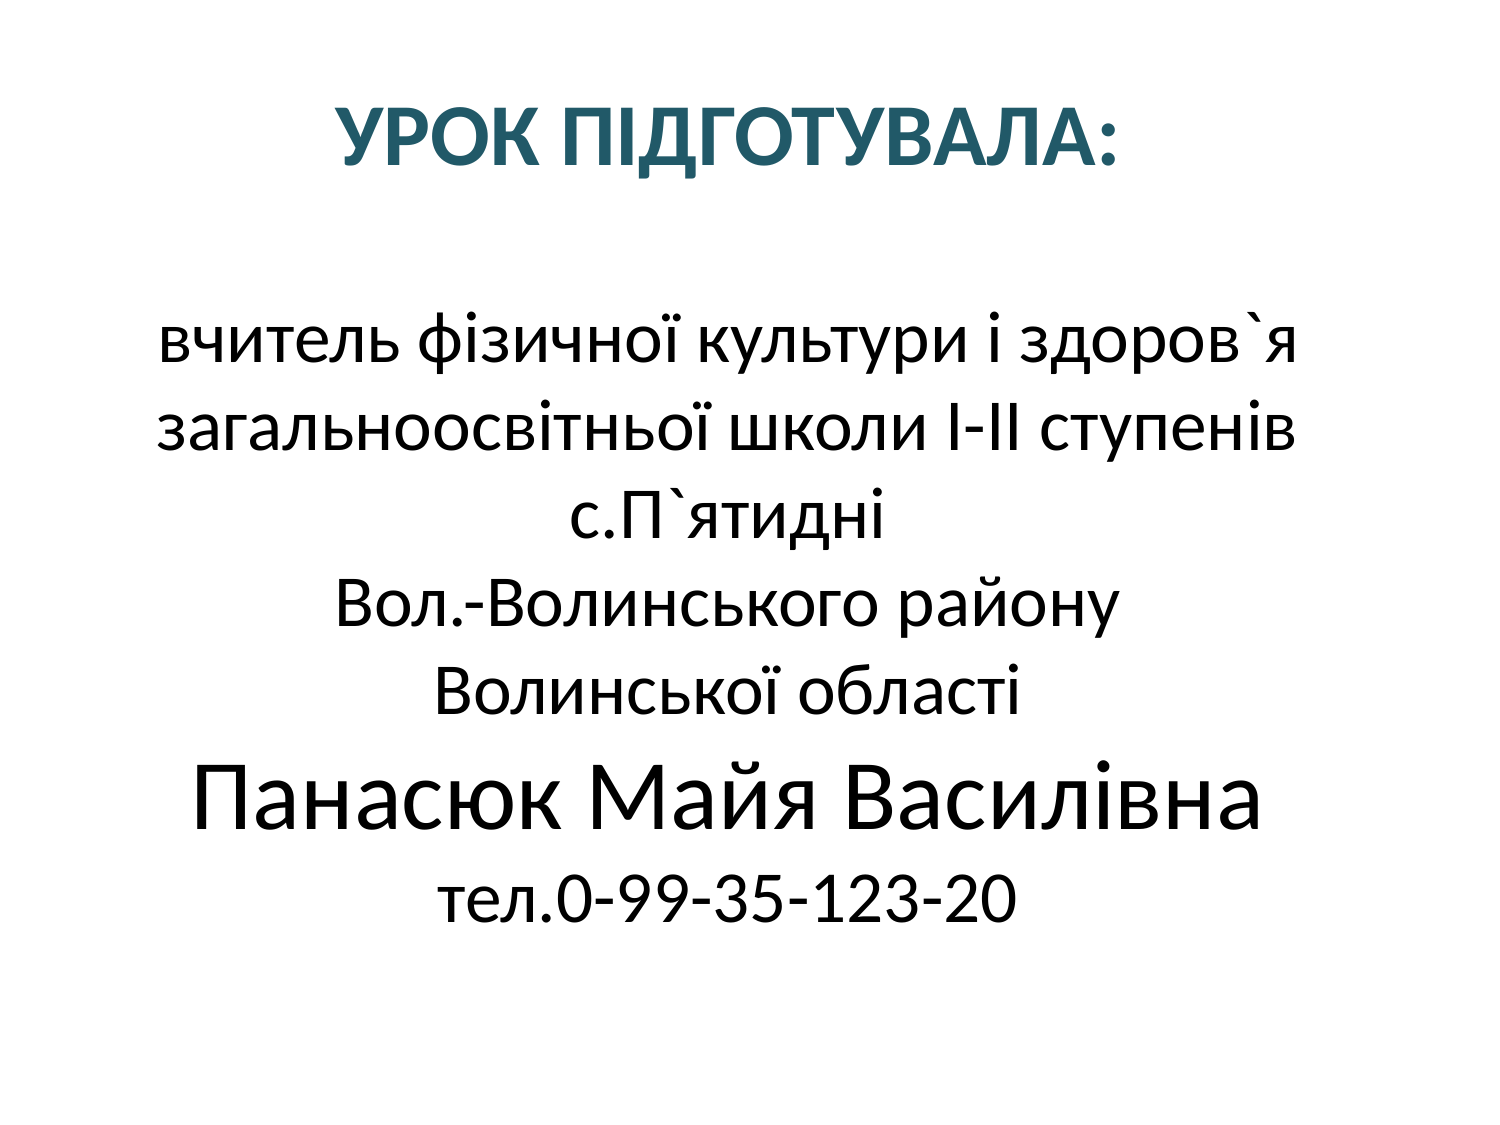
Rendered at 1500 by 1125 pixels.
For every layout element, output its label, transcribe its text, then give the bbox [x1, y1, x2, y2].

title Урок підготувала: вчитель фізичної культури і здоров`я загальноосвітньої школи І-ІІ ступенів с.П`ятидні Вол.-Волинського району Волинської області Панасюк Майя Василівна тел.0-99-35-123-20 [53, 66, 1404, 948]
